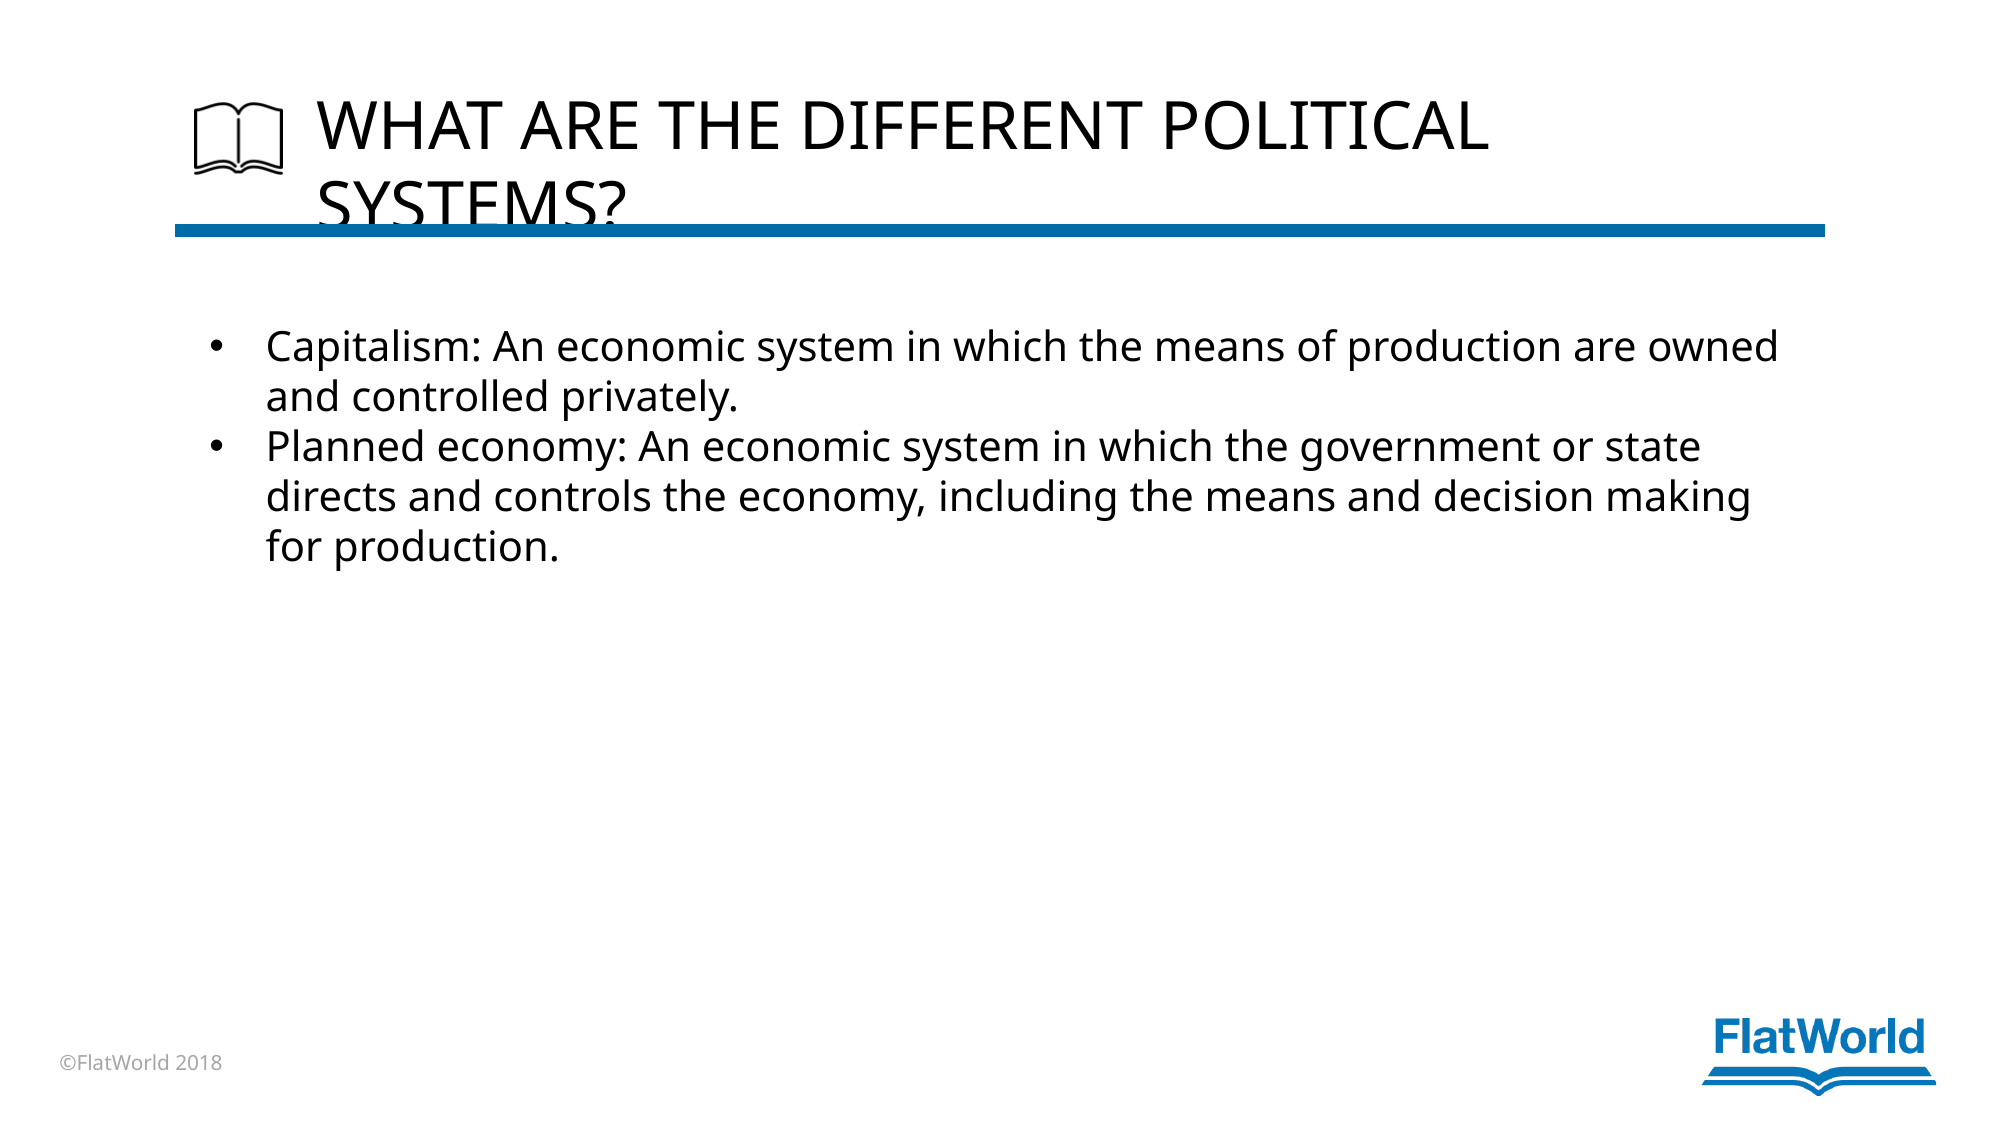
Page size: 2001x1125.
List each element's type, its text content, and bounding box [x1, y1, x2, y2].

title WHAT ARE THE DIFFERENT POLITICAL SYSTEMS? [301, 75, 1825, 216]
picture [194, 94, 283, 183]
subtitle Capitalism: An economic system in which the means of production are owned and controlled privately. Planned economy: An economic system in which the government or state directs and controls the economy, including the means and decision making for production. [194, 312, 1825, 673]
